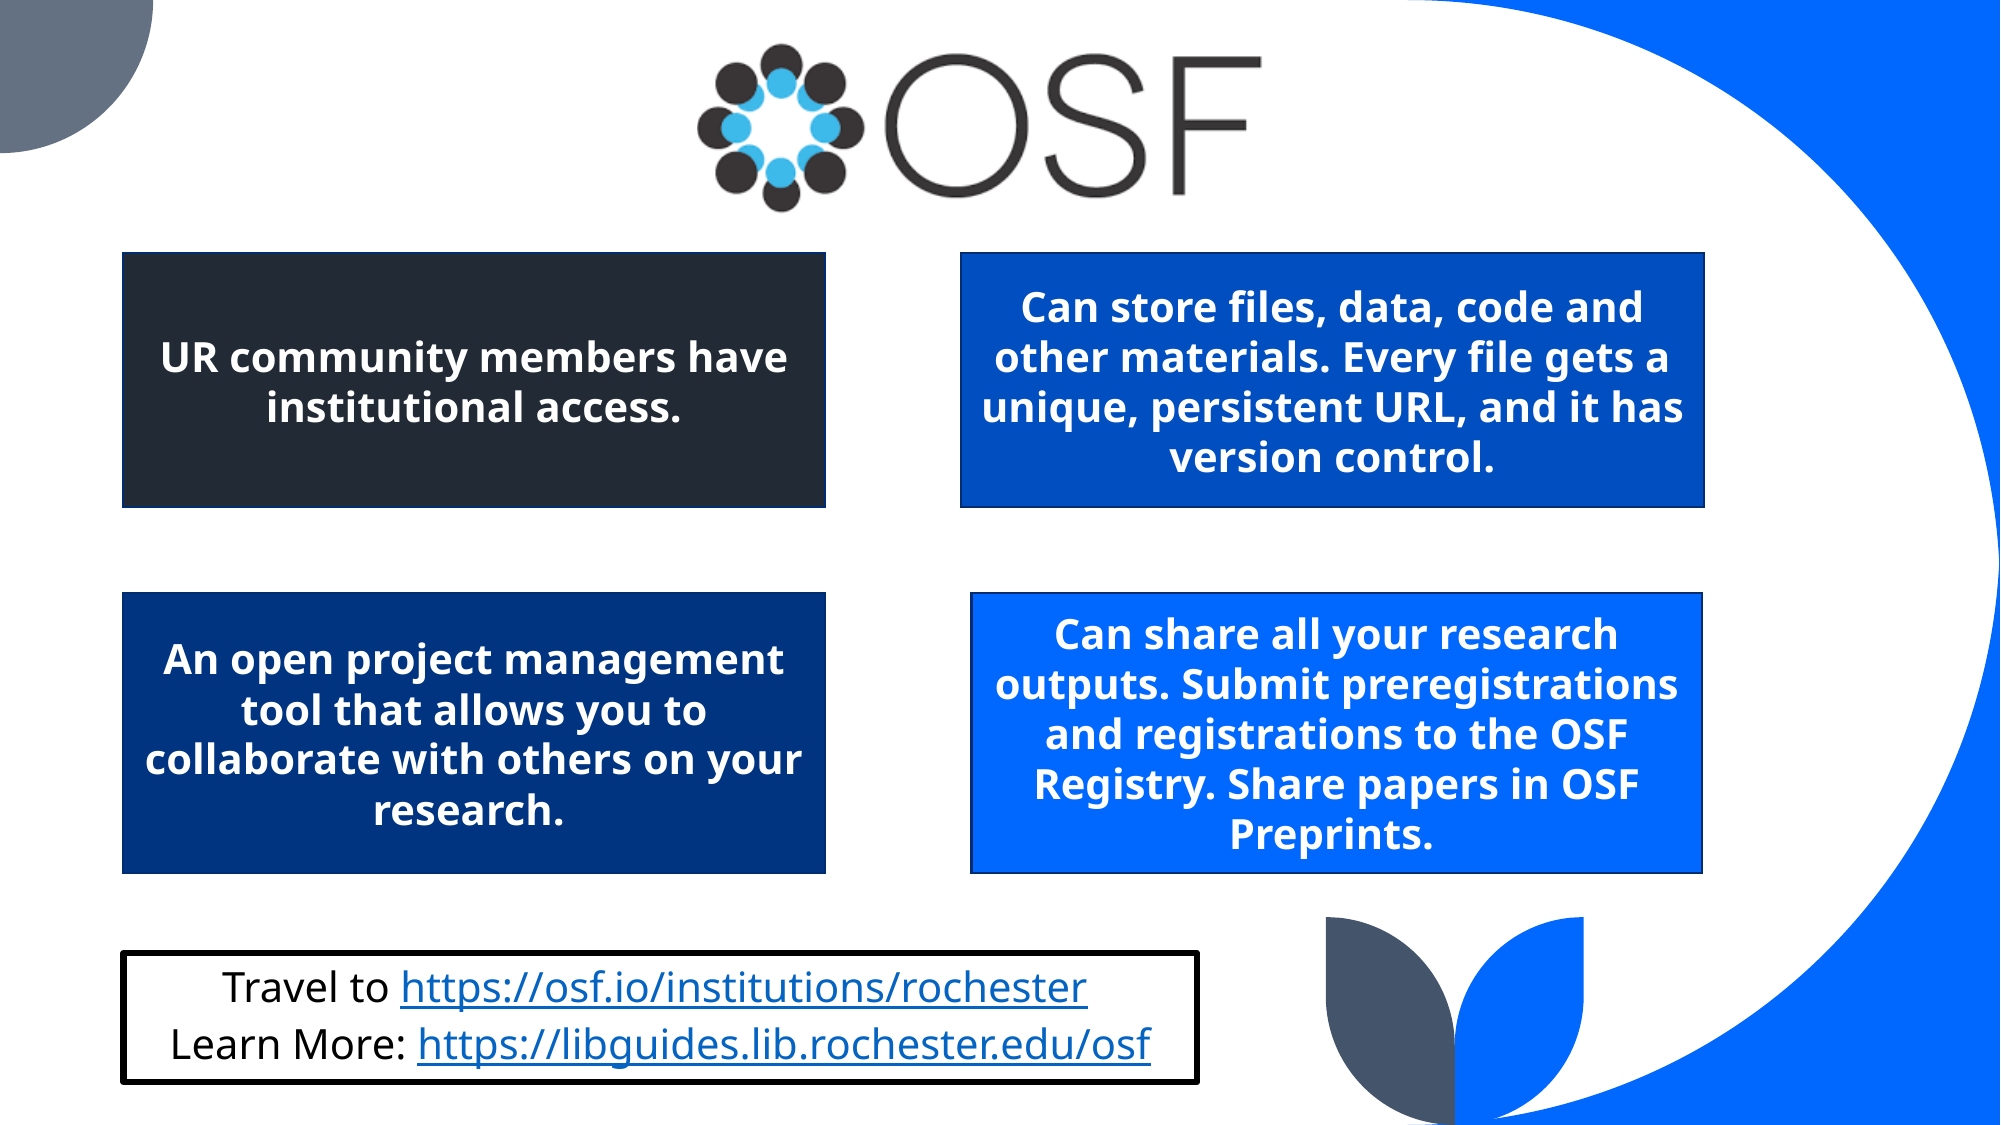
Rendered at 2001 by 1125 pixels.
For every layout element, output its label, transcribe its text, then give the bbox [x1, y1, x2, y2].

text_box UR community members have institutional access. [122, 252, 826, 508]
picture [697, 27, 1270, 244]
text_box An open project management tool that allows you to collaborate with others on your research. [122, 592, 826, 874]
text_box Can share all your research outputs. Submit preregistrations and registrations to the OSF Registry. Share papers in OSF Preprints. [970, 592, 1703, 874]
text_box Travel to https://osf.io/institutions/rochester Learn More: https://libguides.lib.rochester.edu/osf [123, 953, 1197, 1083]
text_box Can store files, data, code and other materials. Every file gets a unique, persistent URL, and it has version control. [960, 252, 1705, 508]
